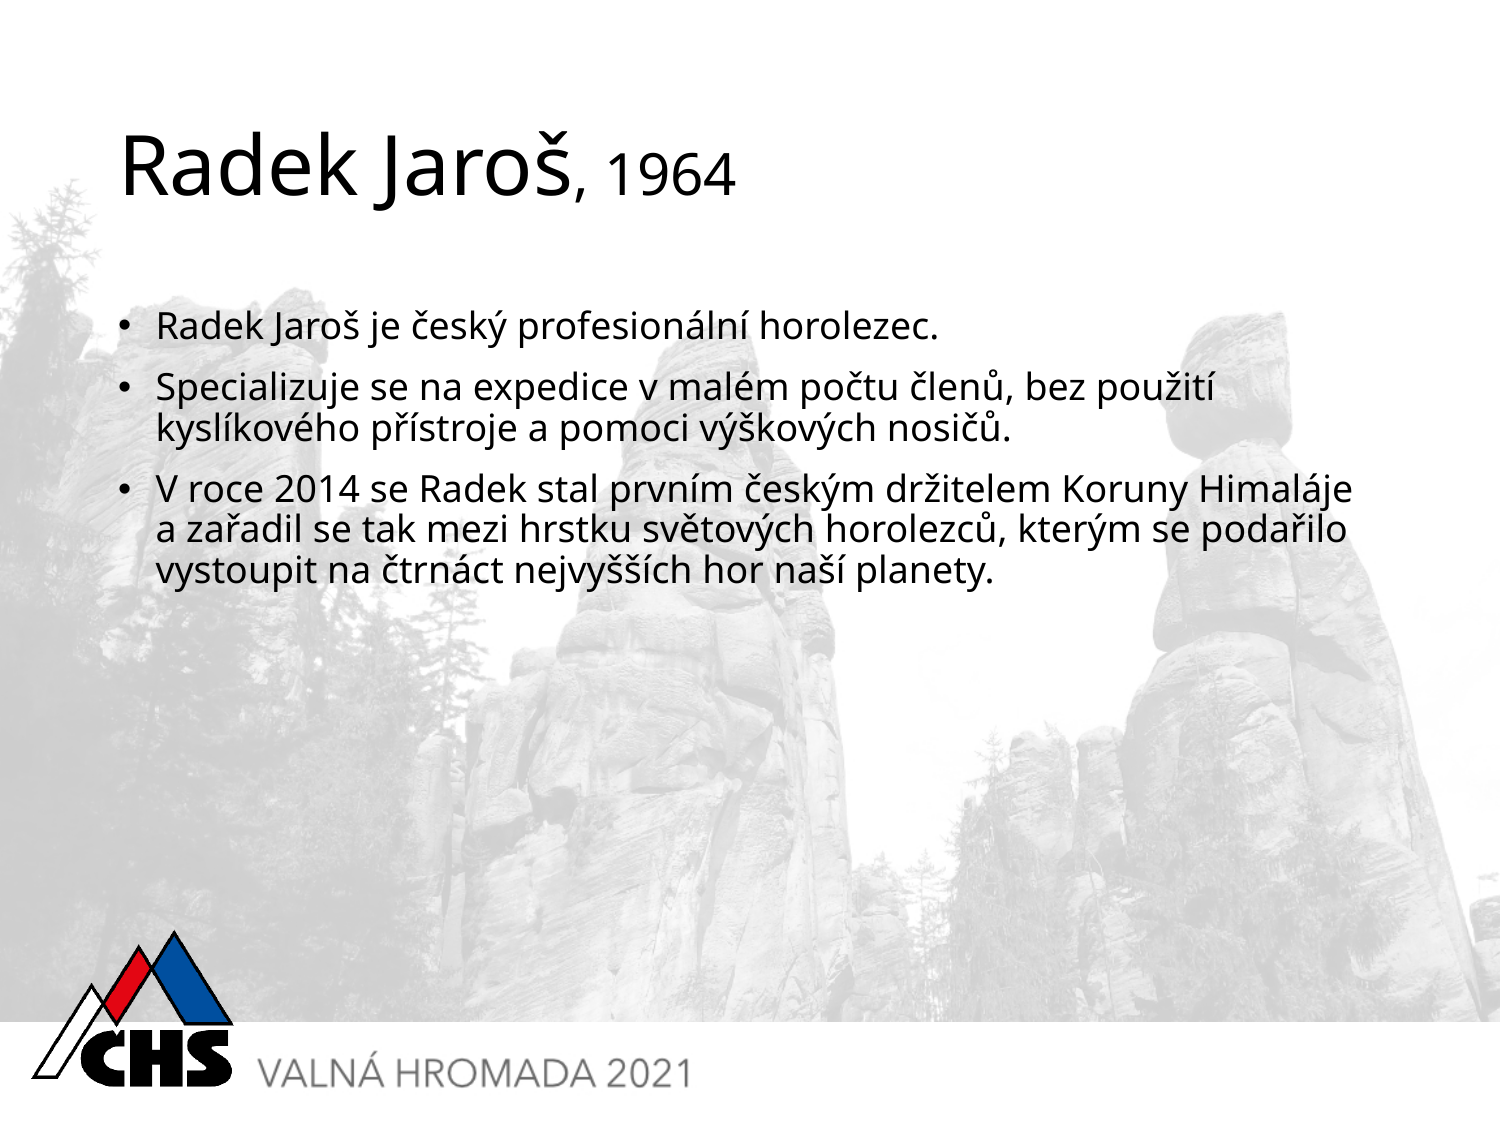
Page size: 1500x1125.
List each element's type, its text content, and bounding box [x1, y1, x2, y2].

picture [0, 899, 1500, 1123]
title Radek Jaroš, 1964 [103, 59, 1397, 278]
list Radek Jaroš je český profesionální horolezec. Specializuje se na expedice v malém počtu členů, bez použití kyslíkového přístroje a pomoci výškových nosičů. V roce 2014 se Radek stal prvním českým držitelem Koruny Himaláje a zařadil se tak mezi hrstku světových horolezců, kterým se podařilo vystoupit na čtrnáct nejvyšších hor naší planety. [103, 299, 1397, 1014]
